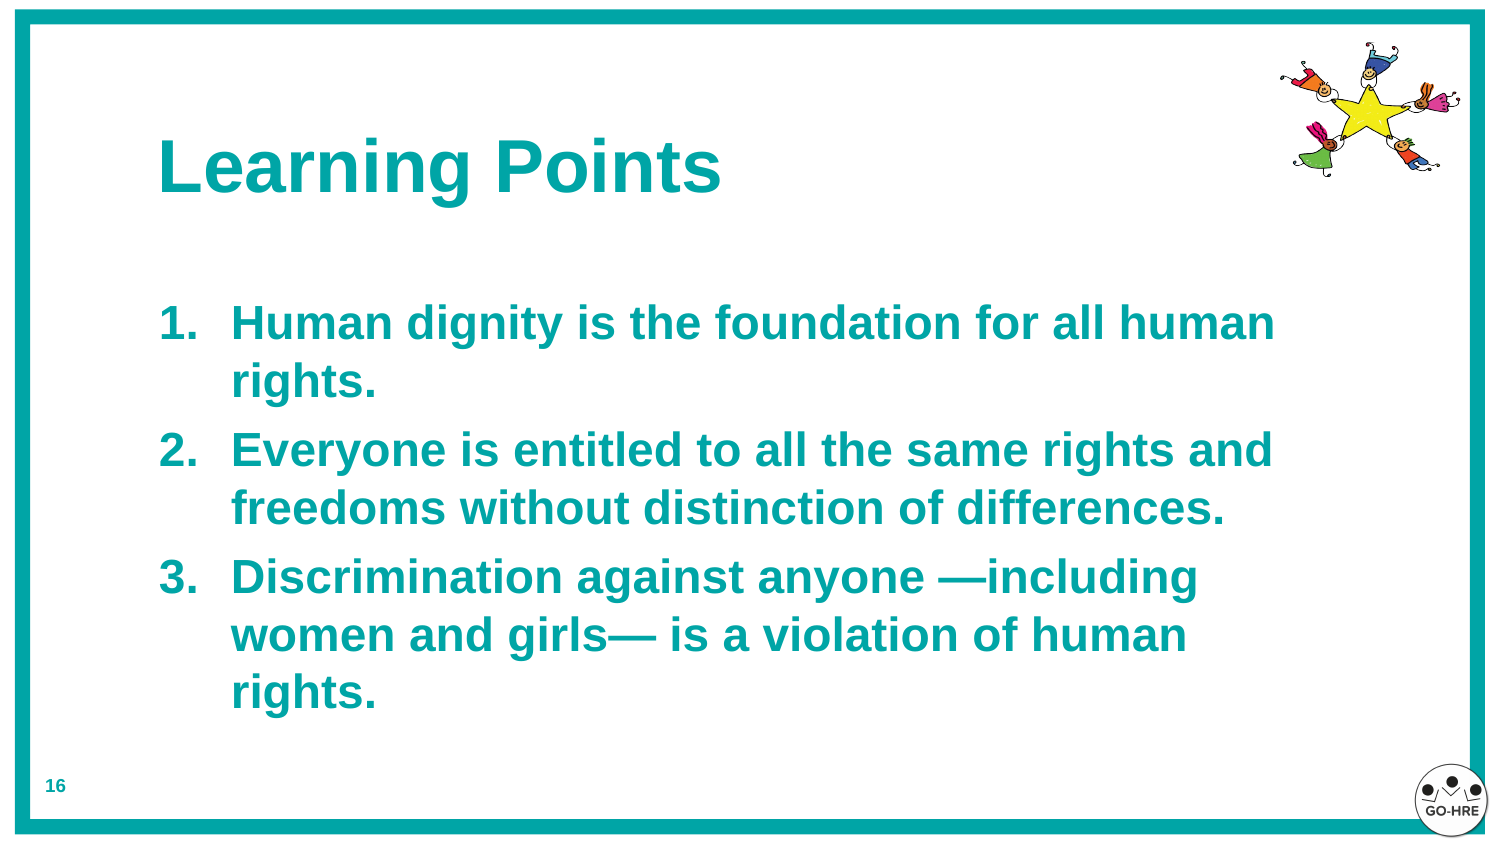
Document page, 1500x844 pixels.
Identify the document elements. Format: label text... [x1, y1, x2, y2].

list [1280, 42, 1461, 177]
slide_number 16 [30, 754, 121, 819]
list Human dignity is the foundation for all human rights. Everyone is entitled to all the same rights and freedoms without distinction of differences. Discrimination against anyone —including women and girls— is a violation of human rights. [143, 249, 1299, 760]
picture [1414, 763, 1490, 839]
title Learning Points [142, 86, 1401, 237]
